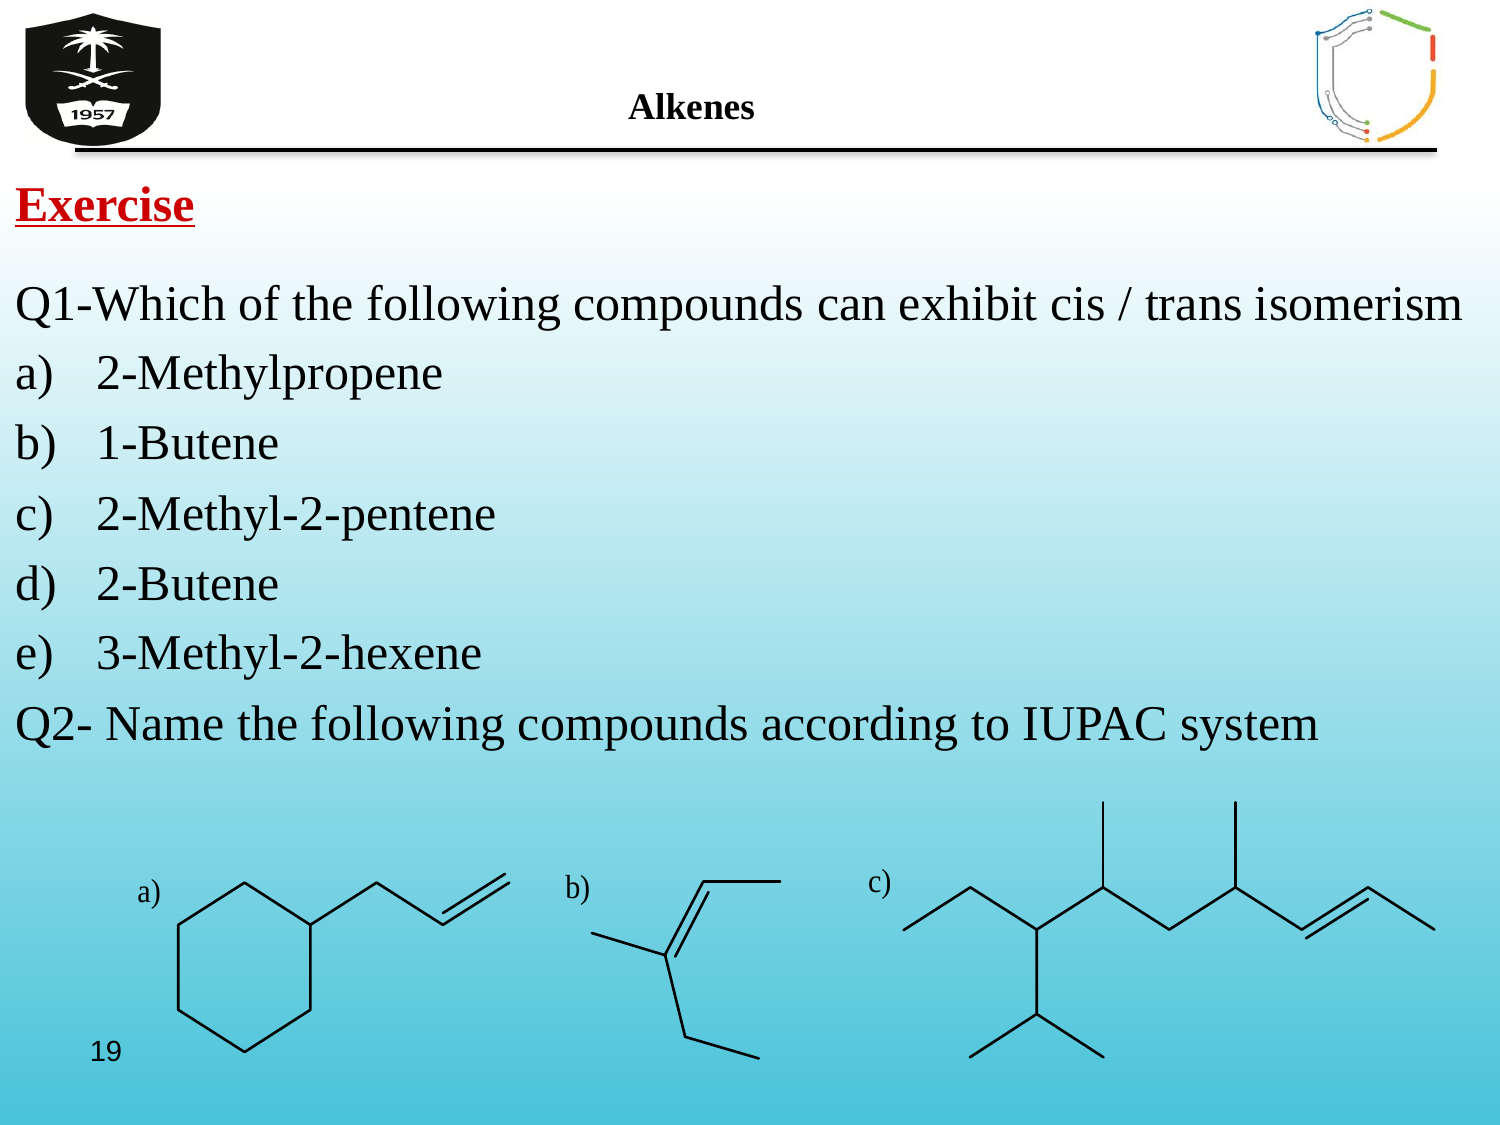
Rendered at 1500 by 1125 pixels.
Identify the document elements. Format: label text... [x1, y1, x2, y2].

text_box 19 [75, 1024, 425, 1103]
title Exercise [0, 137, 313, 262]
text_box Alkenes [613, 74, 771, 135]
picture [24, 12, 163, 151]
picture [1287, 0, 1463, 165]
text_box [137, 799, 1438, 1063]
list Q1-Which of the following compounds can exhibit cis / trans isomerism 2-Methylpropene 1-Butene 2-Methyl-2-pentene 2-Butene 3-Methyl-2-hexene Q2- Name the following compounds according to IUPAC system [0, 262, 1500, 1050]
